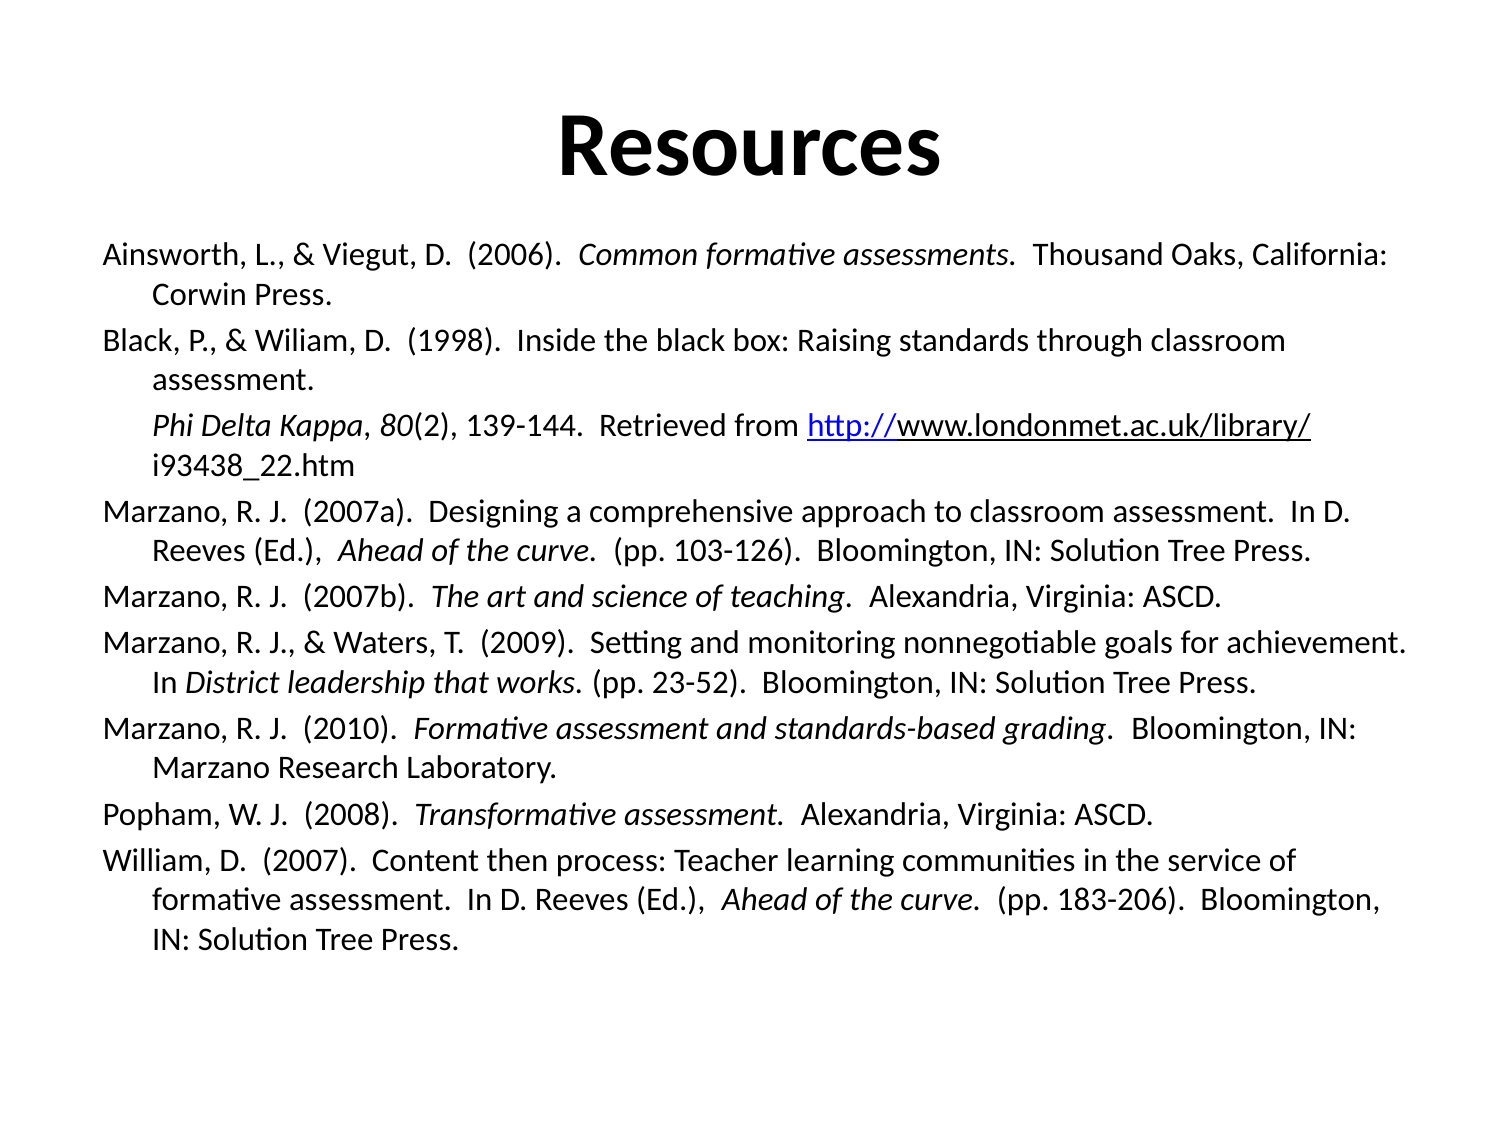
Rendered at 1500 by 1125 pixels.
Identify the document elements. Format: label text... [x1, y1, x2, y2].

title Resources [75, 45, 1425, 233]
list Ainsworth, L., & Viegut, D. (2006). Common formative assessments. Thousand Oaks, California: Corwin Press. Black, P., & Wiliam, D. (1998). Inside the black box: Raising standards through classroom assessment. Phi Delta Kappa, 80(2), 139-144. Retrieved from http://www.londonmet.ac.uk/library/ i93438_22.htm Marzano, R. J. (2007a). Designing a comprehensive approach to classroom assessment. In D. Reeves (Ed.), Ahead of the curve. (pp. 103-126). Bloomington, IN: Solution Tree Press. Marzano, R. J. (2007b). The art and science of teaching. Alexandria, Virginia: ASCD. Marzano, R. J., & Waters, T. (2009). Setting and monitoring nonnegotiable goals for achievement. In District leadership that works. (pp. 23-52). Bloomington, IN: Solution Tree Press. Marzano, R. J. (2010). Formative assessment and standards-based grading. Bloomington, IN: Marzano Research Laboratory. Popham, W. J. (2008). Transformative assessment. Alexandria, Virginia: ASCD. William, D. (2007). Content then process: Teacher learning communities in the service of formative assessment. In D. Reeves (Ed.), Ahead of the curve. (pp. 183-206). Bloomington, IN: Solution Tree Press. [87, 224, 1438, 1030]
